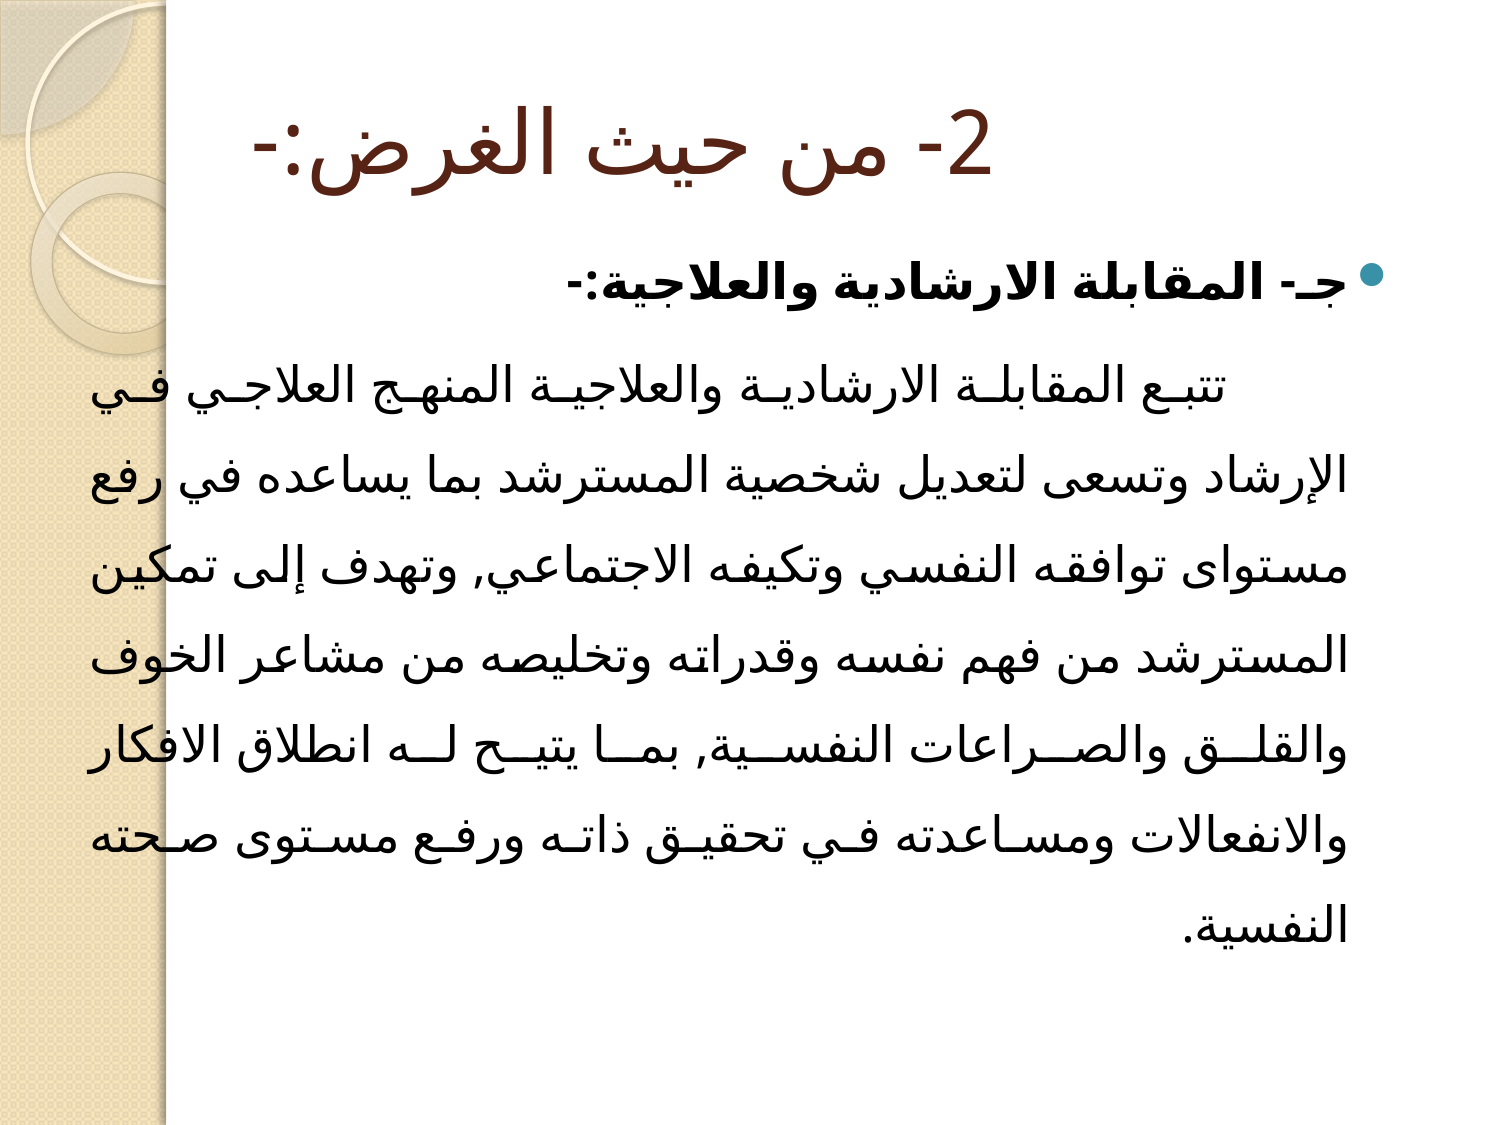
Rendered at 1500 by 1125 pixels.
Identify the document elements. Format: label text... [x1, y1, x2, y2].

list جـ- المقابلة الارشادية والعلاجية:- تتبع المقابلة الارشادية والعلاجية المنهج العلاجي في الإرشاد وتسعى لتعديل شخصية المسترشد بما يساعده في رفع مستواى توافقه النفسي وتكيفه الاجتماعي, وتهدف إلى تمكين المسترشد من فهم نفسه وقدراته وتخليصه من مشاعر الخوف والقلق والصراعات النفسية, بما يتيح له انطلاق الافكار والانفعالات ومساعدته في تحقيق ذاته ورفع مستوى صحته النفسية. [75, 212, 1425, 1050]
title 2- من حيث الغرض:- [235, 45, 1466, 233]
